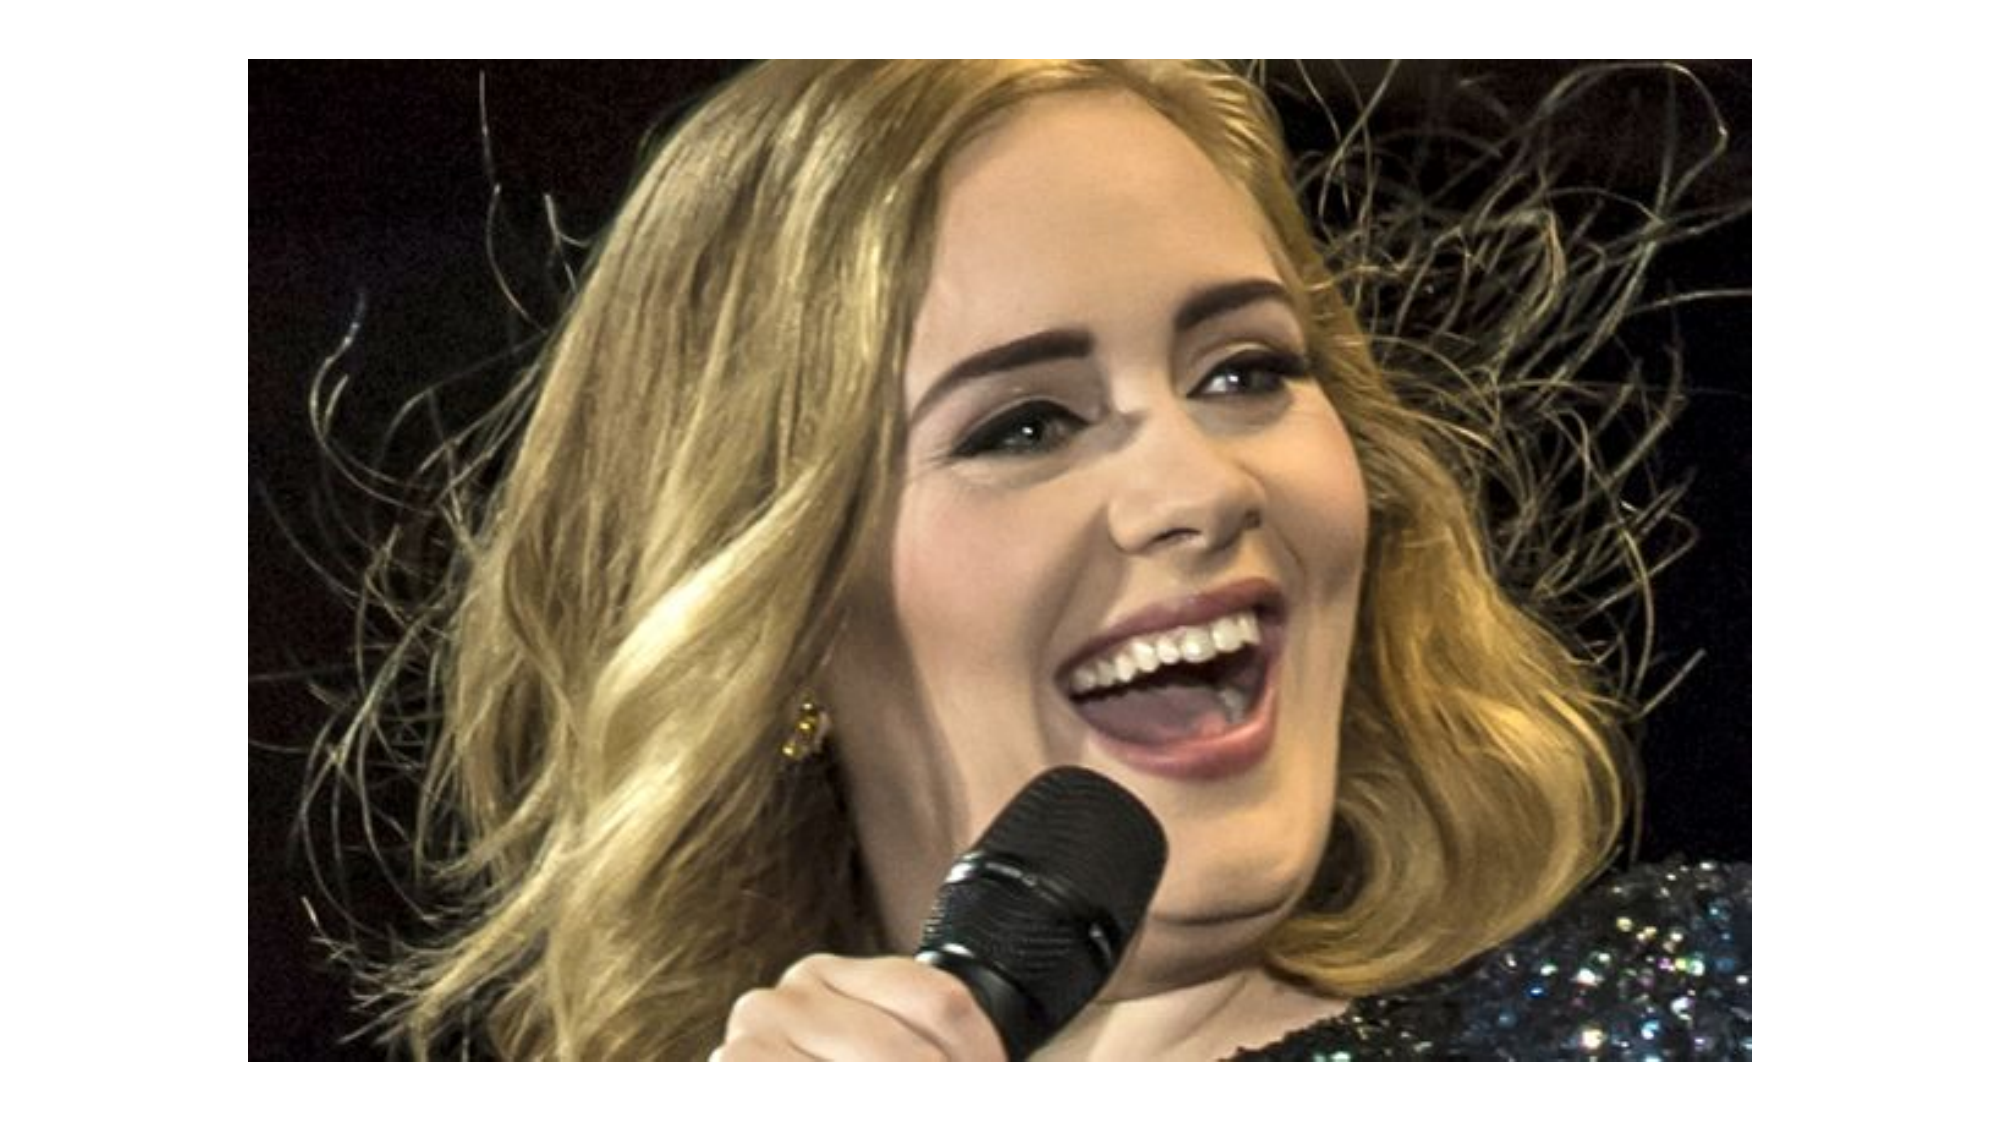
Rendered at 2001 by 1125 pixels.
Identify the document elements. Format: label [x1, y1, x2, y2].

list [248, 59, 1752, 1062]
